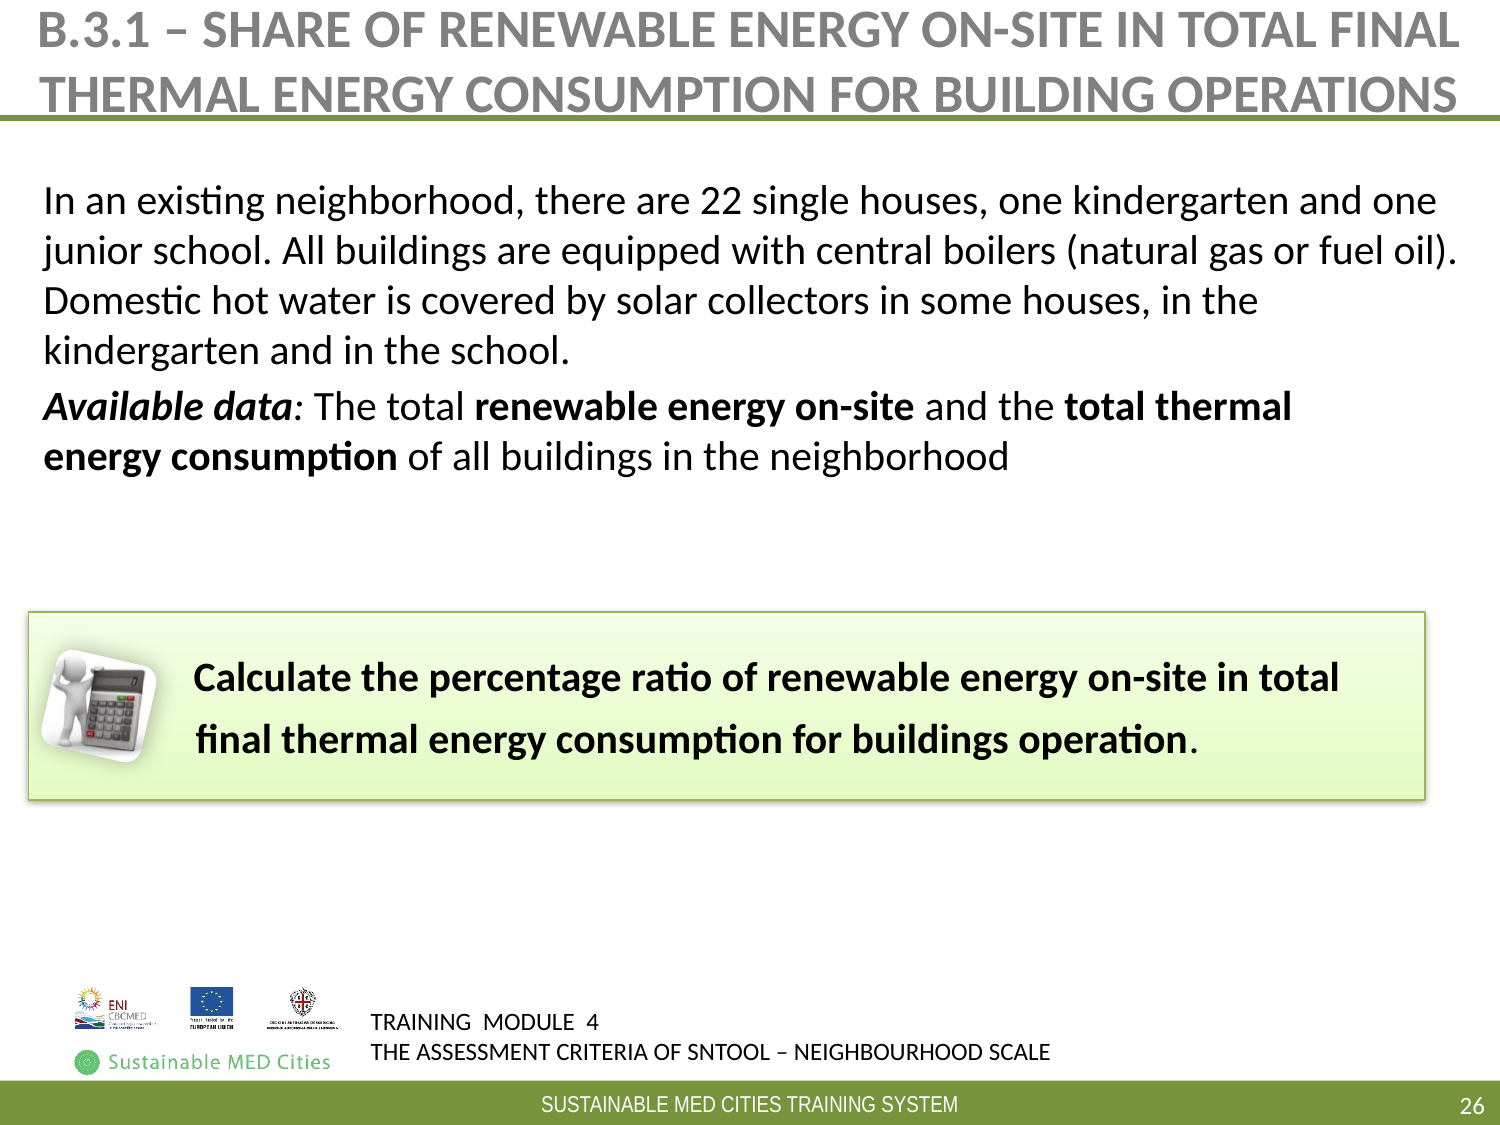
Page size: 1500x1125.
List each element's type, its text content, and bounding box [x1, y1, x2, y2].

list In an existing neighborhood, there are 22 single houses, one kindergarten and one junior school. All buildings are equipped with central boilers (natural gas or fuel oil). Domestic hot water is covered by solar collectors in some houses, in the kindergarten and in the school. [28, 165, 1488, 338]
title B.3.1 – SHARE OF RENEWABLE ENERGY ON-SITE IN TOTAL FINAL THERMAL ENERGY CONSUMPTION FOR BUILDING OPERATIONS [0, 0, 1500, 117]
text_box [28, 611, 1426, 801]
picture [62, 978, 356, 1080]
slide_number 26 [1399, 1074, 1500, 1125]
text_box Available data: The total renewable energy on-site and the total thermal energy consumption of all buildings in the neighborhood [28, 371, 1380, 499]
